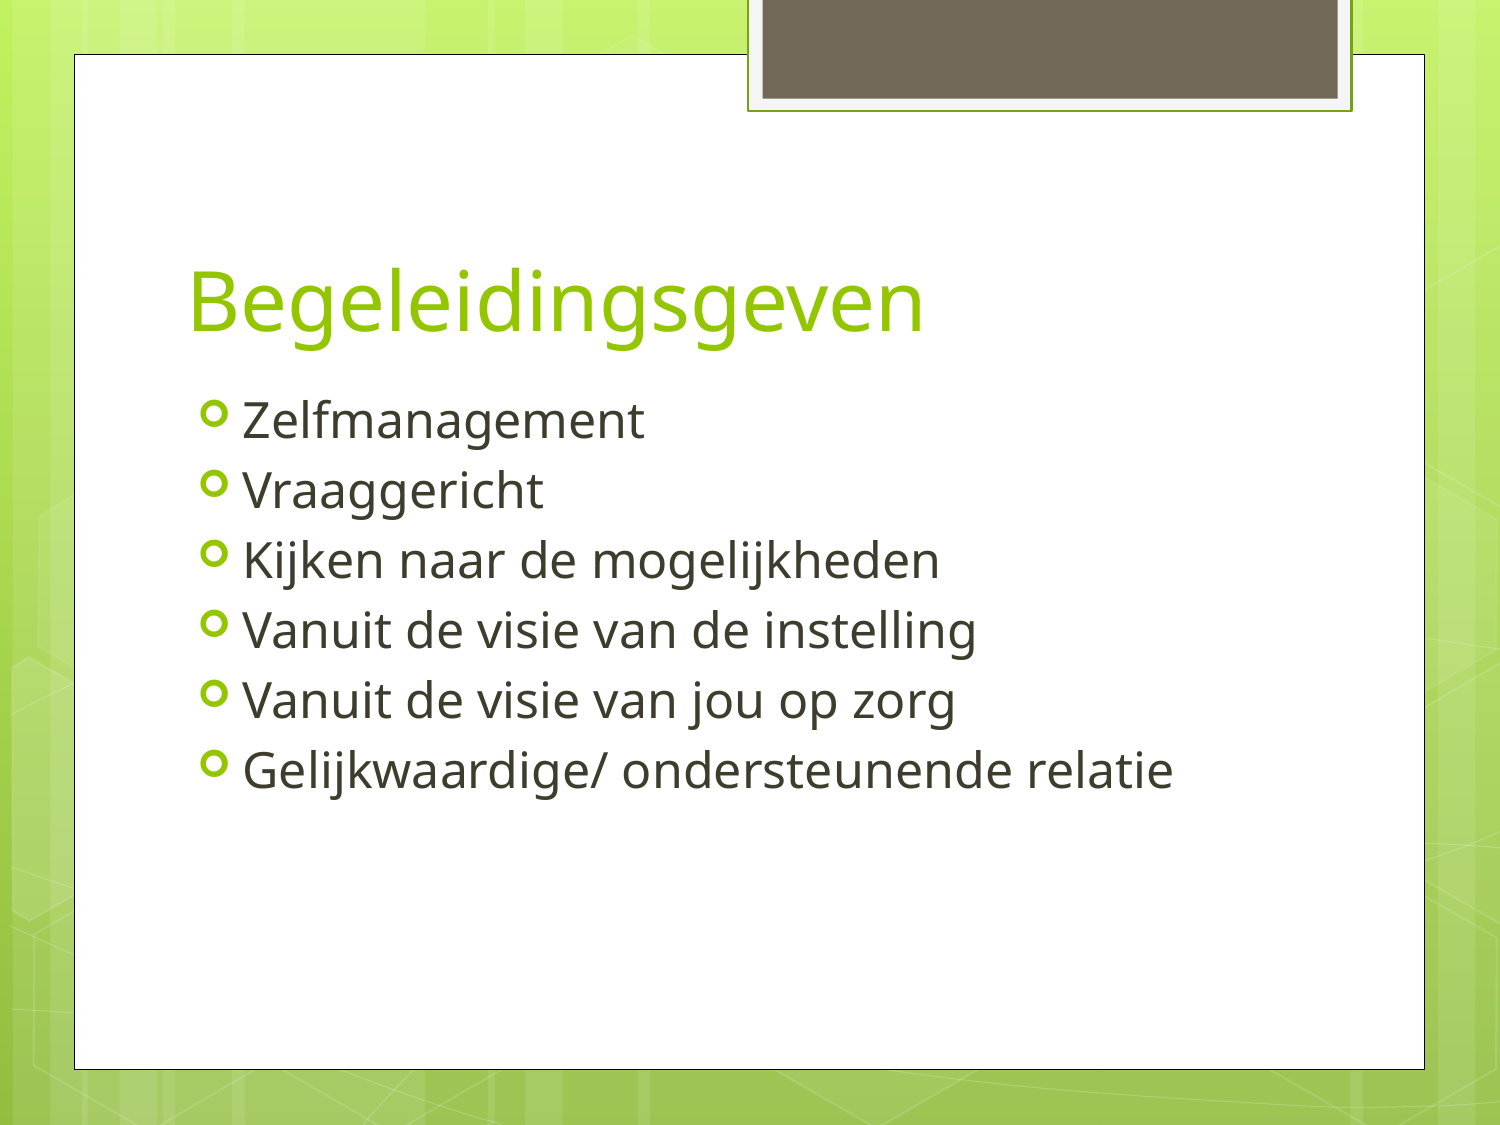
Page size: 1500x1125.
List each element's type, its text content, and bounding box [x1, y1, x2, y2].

list Zelfmanagement Vraaggericht Kijken naar de mogelijkheden Vanuit de visie van de instelling Vanuit de visie van jou op zorg Gelijkwaardige/ ondersteunende relatie [171, 381, 1283, 957]
title Begeleidingsgeven [171, 168, 1324, 357]
